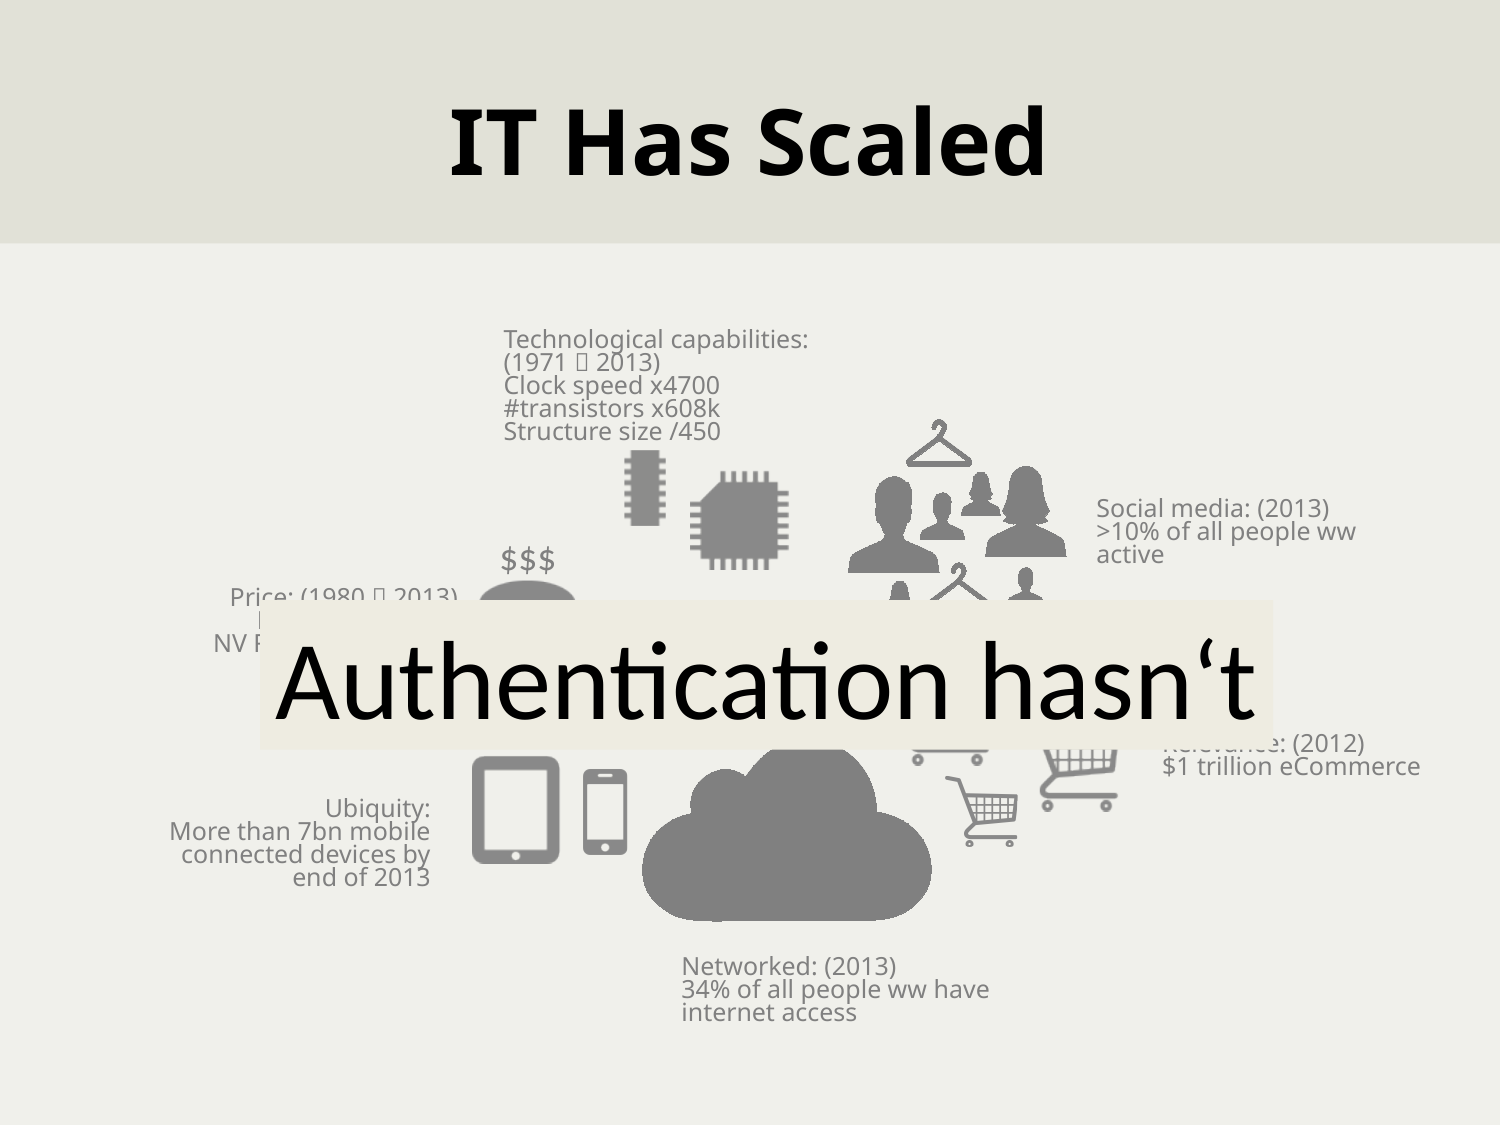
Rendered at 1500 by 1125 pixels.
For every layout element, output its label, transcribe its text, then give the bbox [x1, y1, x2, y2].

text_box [848, 419, 1067, 625]
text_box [571, 429, 822, 570]
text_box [881, 633, 1121, 847]
text_box Authentication hasn‘t [260, 600, 879, 750]
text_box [472, 754, 628, 864]
text_box Authentication hasn‘t [1068, 600, 1274, 750]
title IT Has Scaled [75, 45, 1425, 233]
text_box [0, 241, 1500, 1125]
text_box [479, 525, 577, 707]
